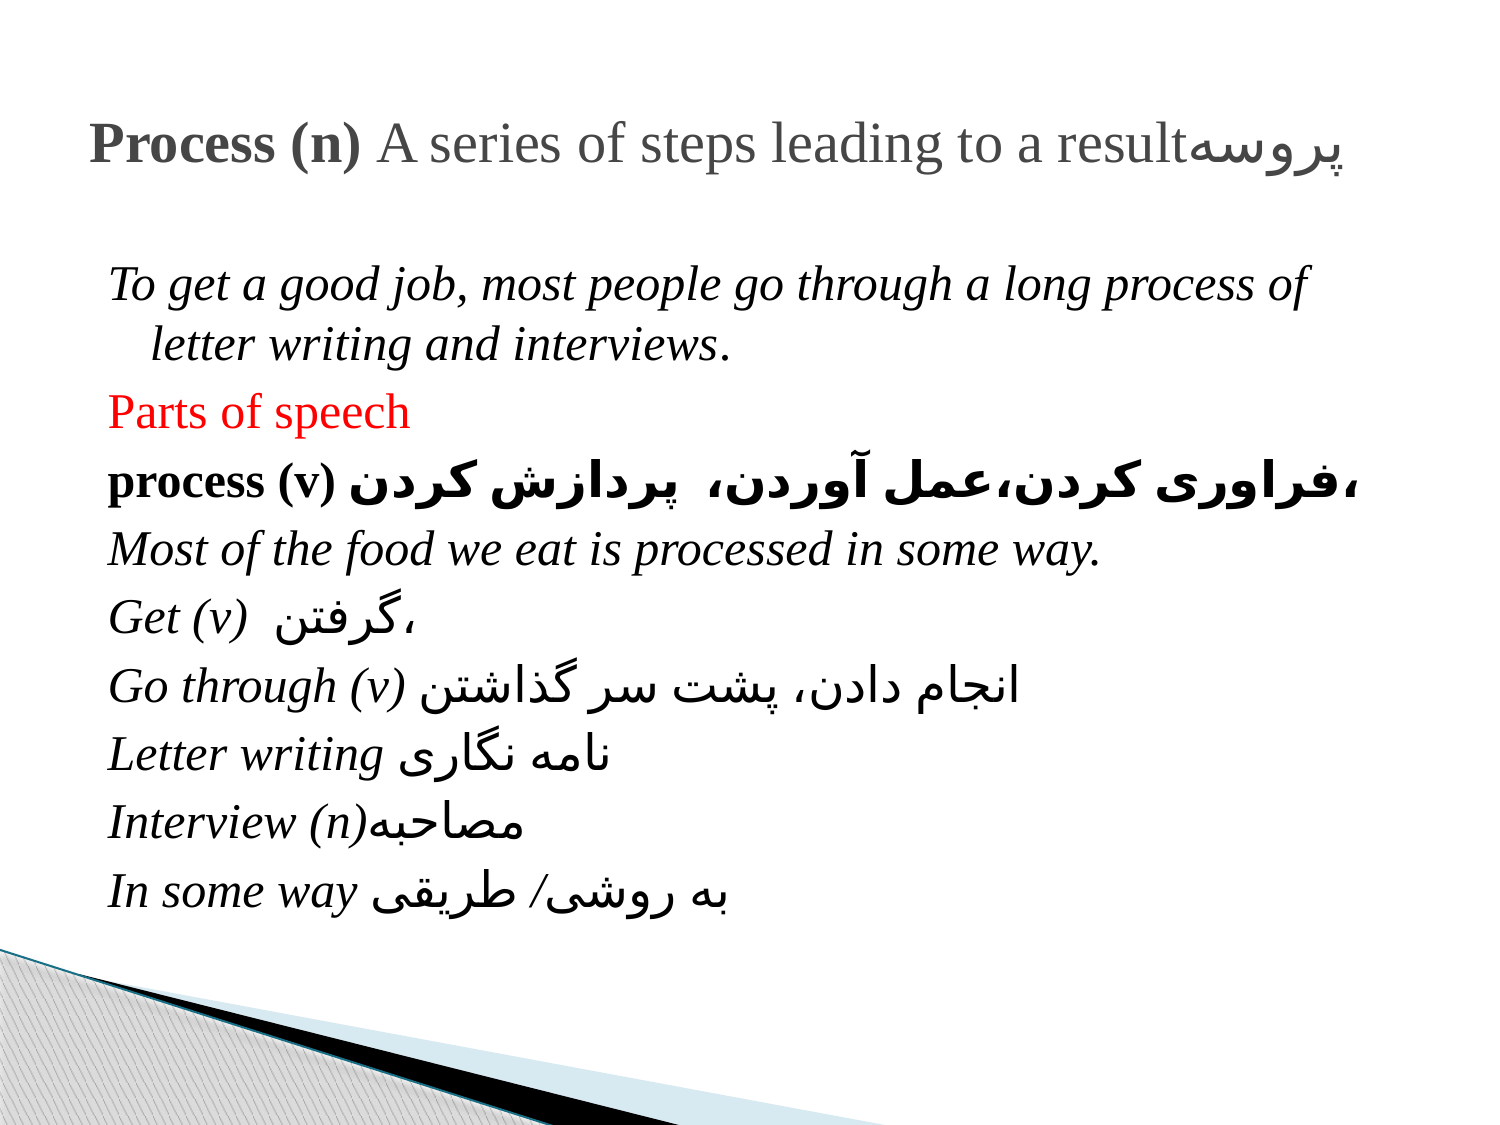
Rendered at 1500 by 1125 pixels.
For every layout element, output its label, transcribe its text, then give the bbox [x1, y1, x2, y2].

title Process (n) A series of steps leading to a resultپروسه [75, 45, 1425, 233]
list To get a good job, most people go through a long process of letter writing and interviews. Parts of speech process (v) فراوری کردن،عمل آوردن، پردازش کردن، Most of the food we eat is processed in some way. Get (v) گرفتن، Go through (v) انجام دادن، پشت سر گذاشتن Letter writing نامه نگاری Interview (n)مصاحبه In some way به روشی/ طریقی [75, 243, 1425, 986]
